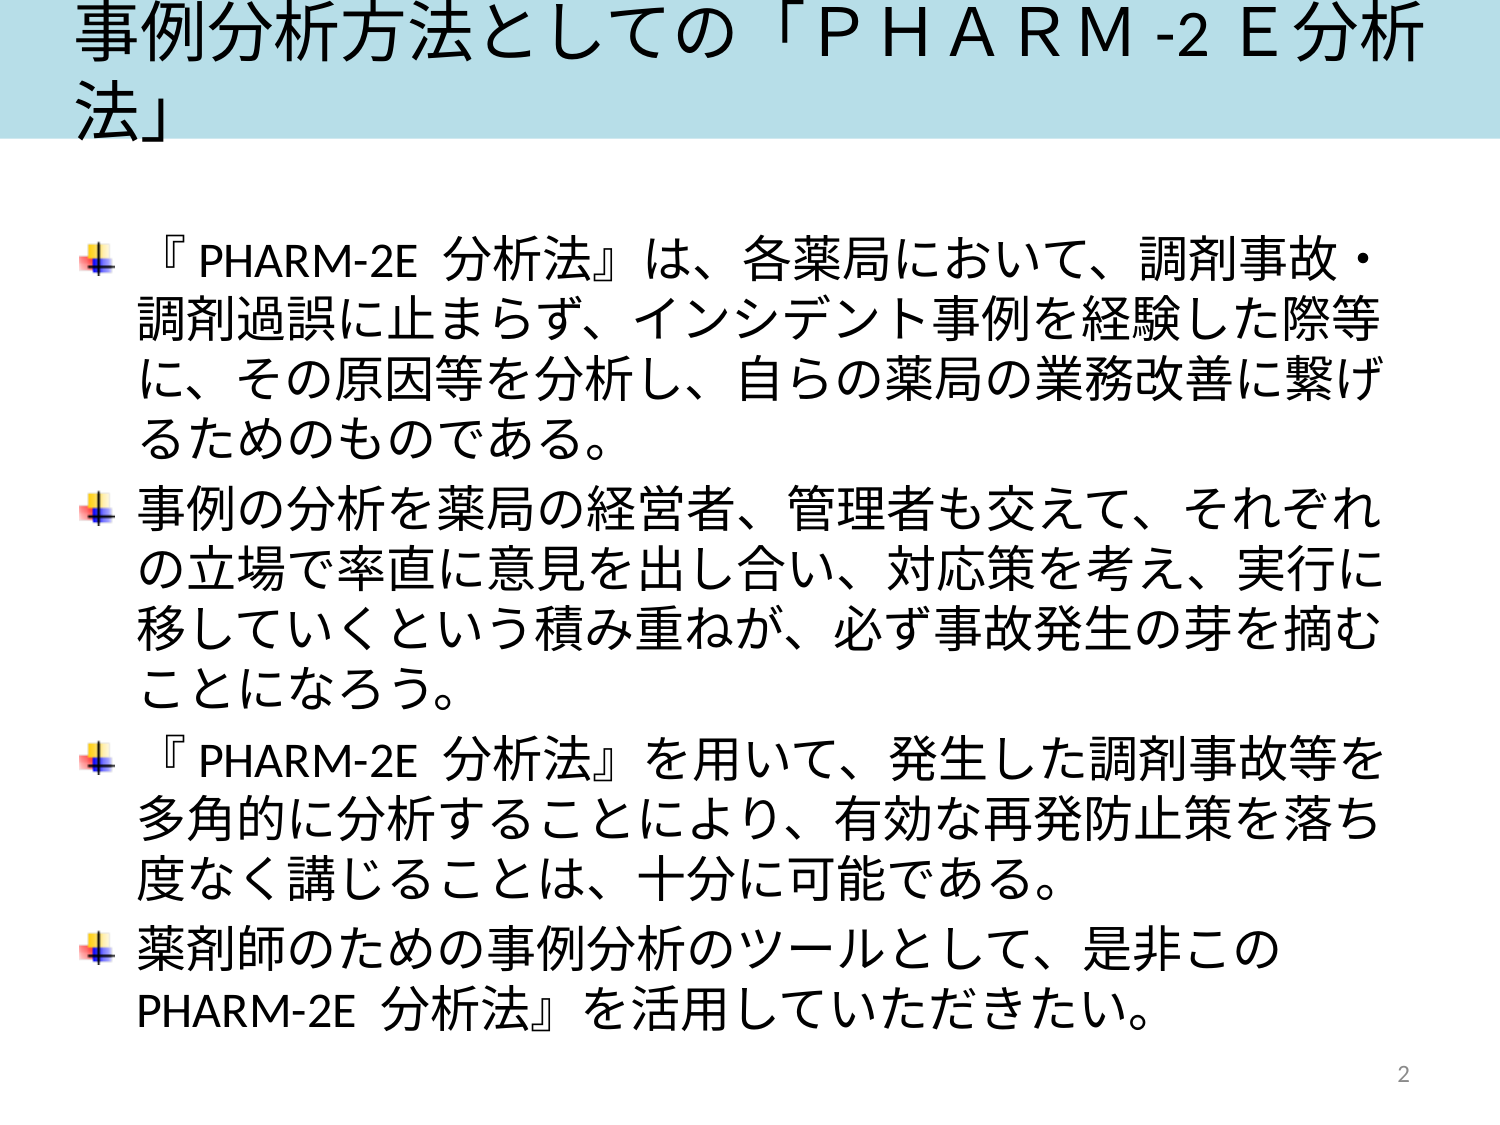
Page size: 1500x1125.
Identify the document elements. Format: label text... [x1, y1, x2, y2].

text_box 事例分析方法としての「ＰＨＡＲＭ-2Ｅ分析法」 [0, 0, 1500, 139]
picture [79, 739, 115, 775]
slide_number 2 [1074, 1042, 1425, 1103]
picture [79, 240, 115, 276]
picture [79, 929, 115, 965]
picture [79, 489, 115, 526]
list 『PHARM-2E 分析法』は、各薬局において、調剤事故・調剤過誤に止まらず、インシデント事例を経験した際等に、その原因等を分析し、自らの薬局の業務改善に繋げるためのものである。 事例の分析を薬局の経営者、管理者も交えて、それぞれの立場で率直に意見を出し合い、対応策を考え、実行に移していくという積み重ねが、必ず事故発生の芽を摘むことになろう。 『PHARM-2E 分析法』を用いて、発生した調剤事故等を多角的に分析することにより、有効な再発防止策を落ち度なく講じることは、十分に可能である。 薬剤師のための事例分析のツールとして、是非このPHARM-2E 分析法』を活用していただきたい。 [64, 219, 1436, 1000]
